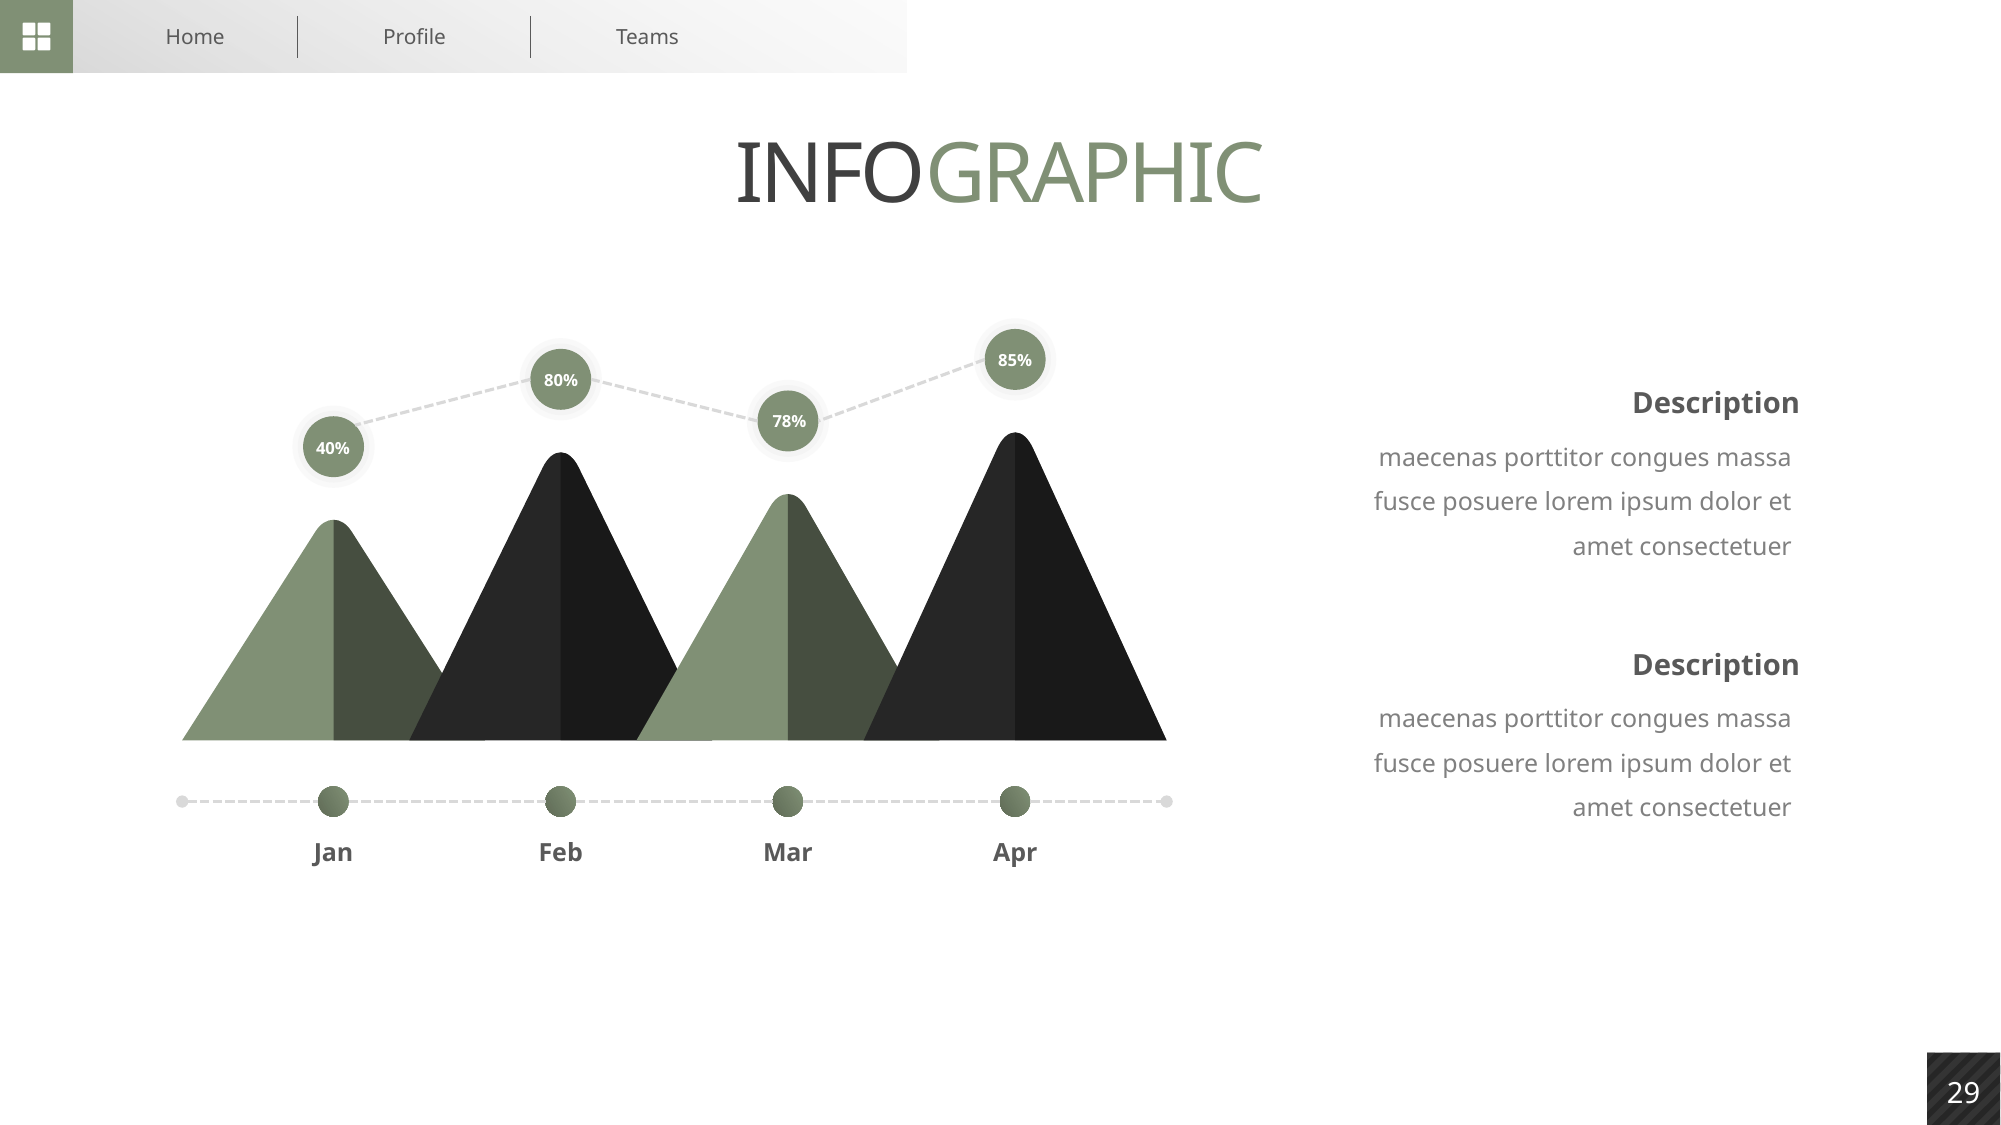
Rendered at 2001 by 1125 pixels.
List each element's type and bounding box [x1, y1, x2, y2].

text_box [182, 318, 1167, 870]
text_box [0, 0, 2001, 1125]
